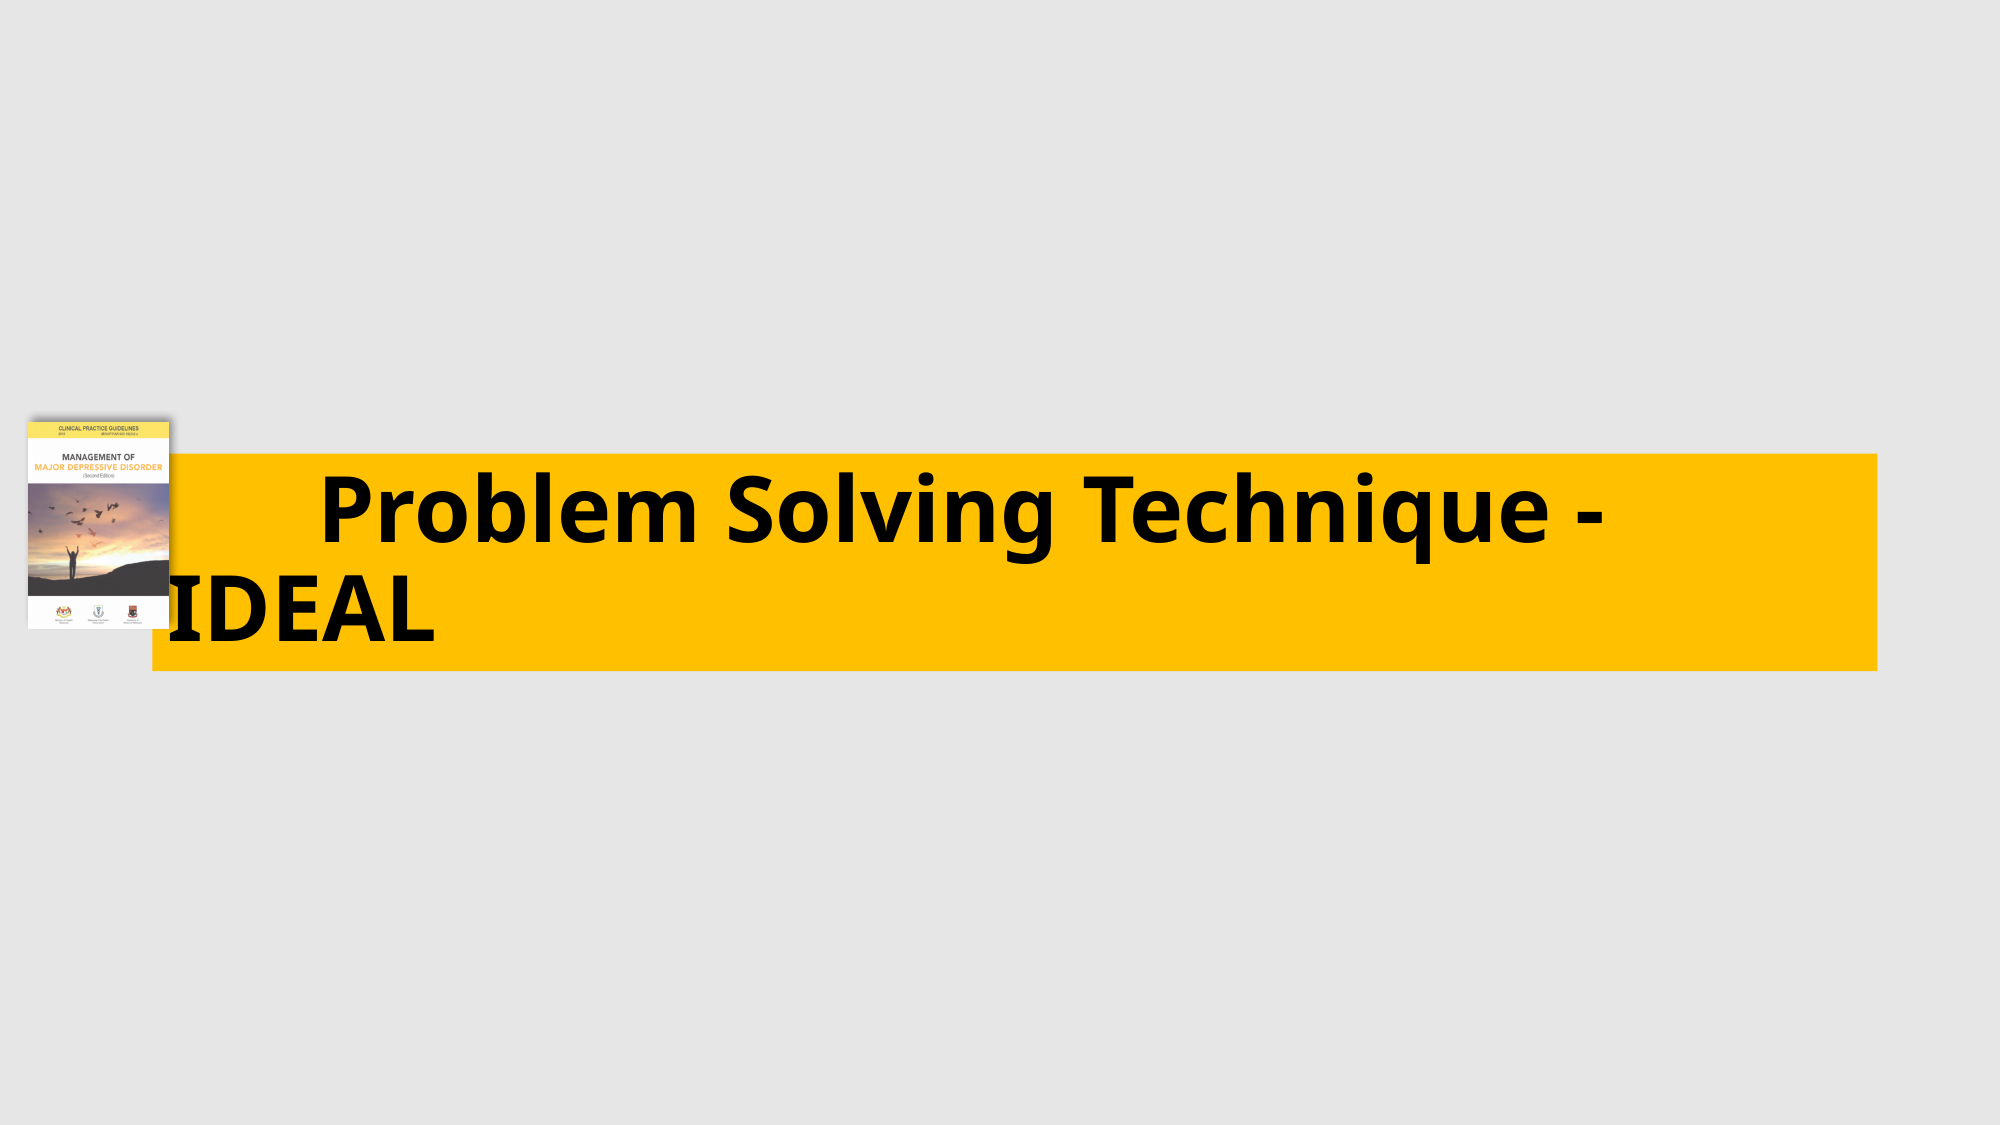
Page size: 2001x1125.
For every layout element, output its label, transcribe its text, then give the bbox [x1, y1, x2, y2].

picture [28, 422, 169, 629]
text_box Problem Solving Technique - IDEAL [152, 453, 1878, 672]
